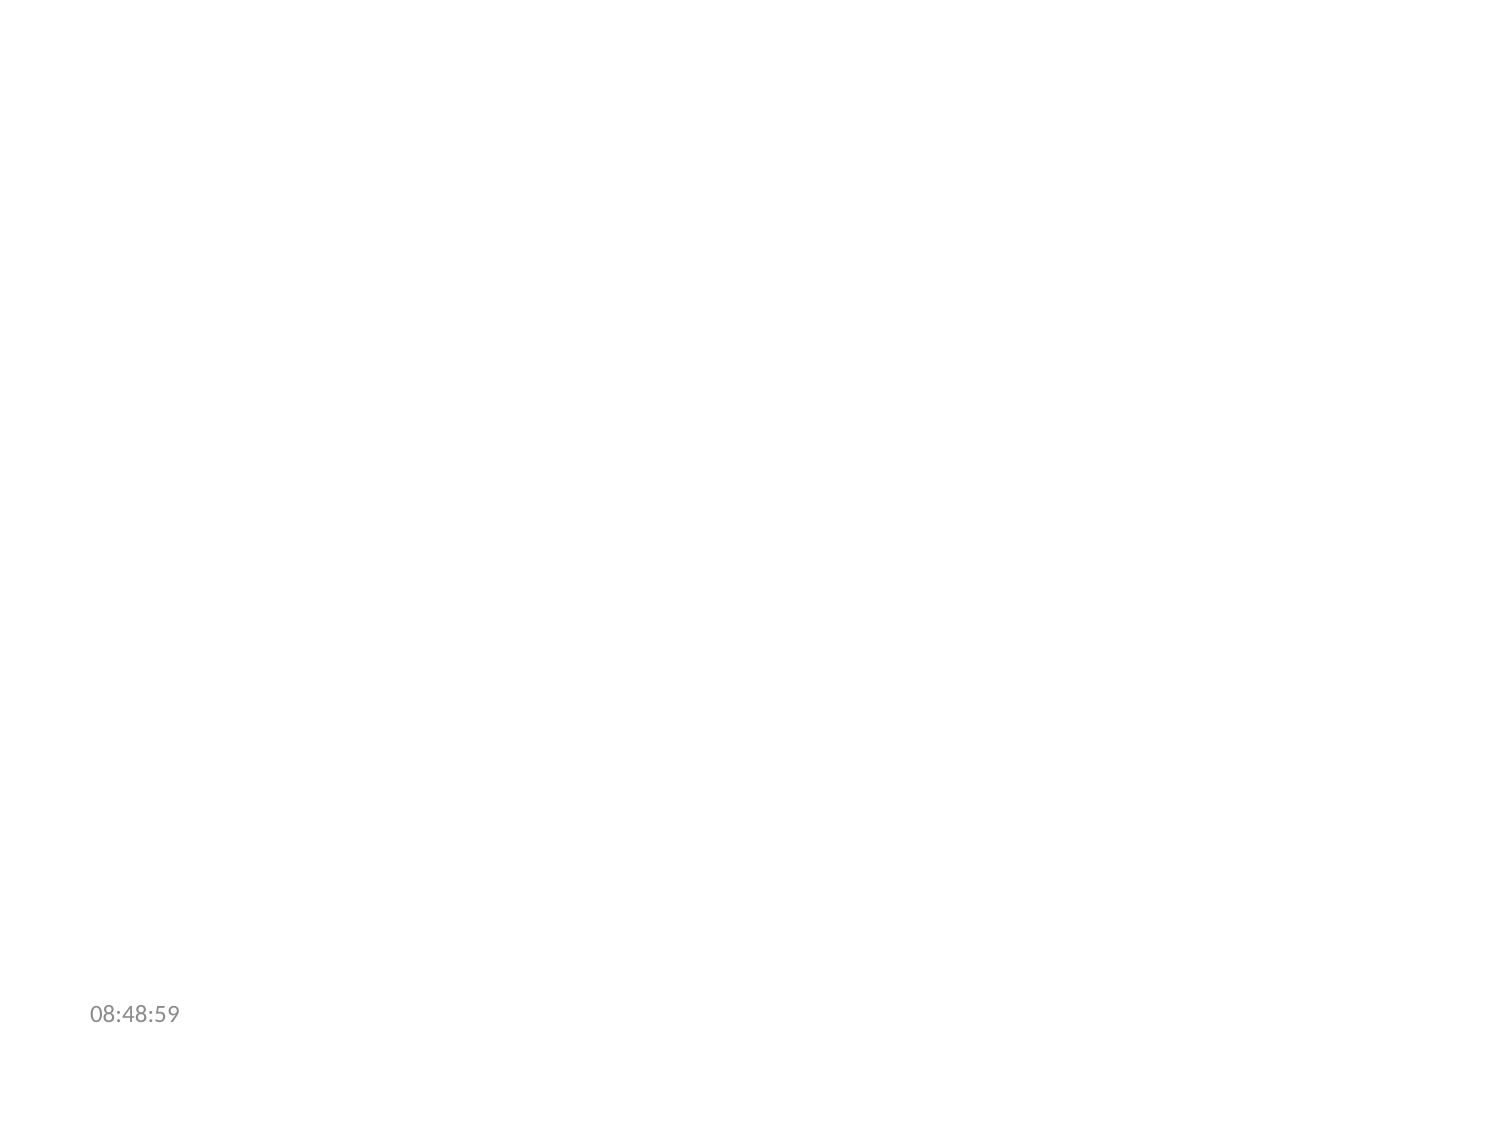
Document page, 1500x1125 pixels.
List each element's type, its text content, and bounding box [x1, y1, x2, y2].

text_box 15:35:09 [75, 982, 425, 1043]
